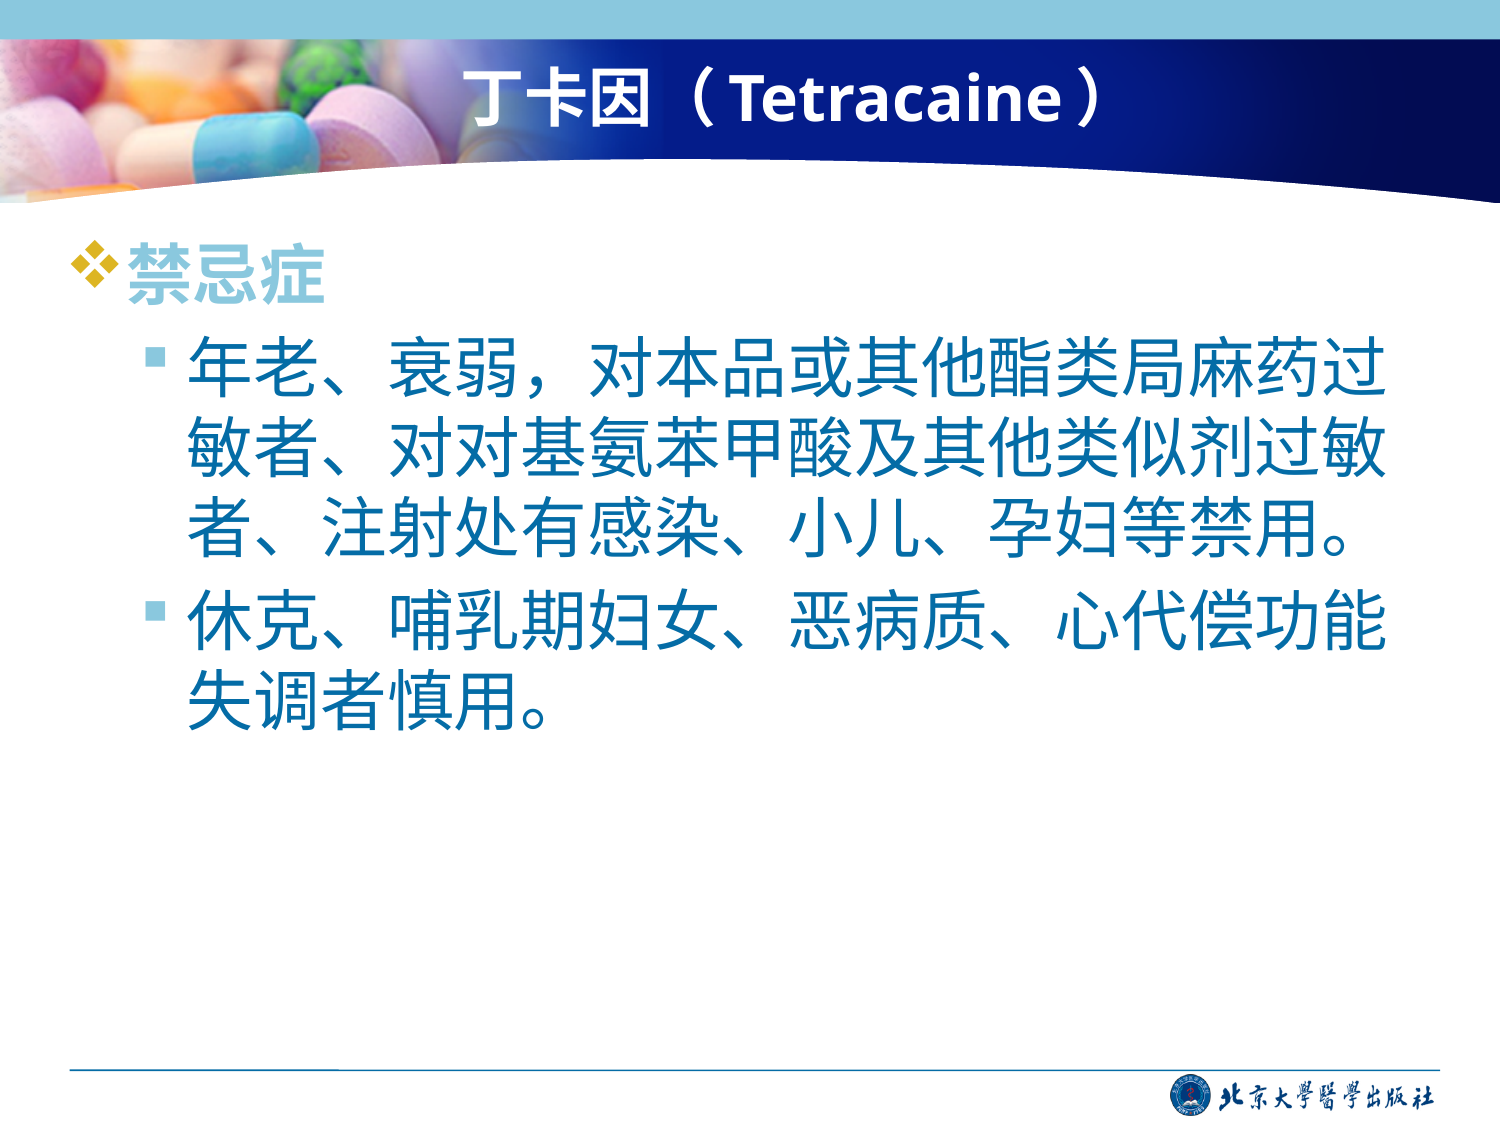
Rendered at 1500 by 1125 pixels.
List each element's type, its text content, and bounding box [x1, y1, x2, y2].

title 丁卡因（Tetracaine） [137, 49, 1463, 143]
picture [1170, 1074, 1436, 1118]
picture [0, 40, 1500, 203]
list 禁忌症 年老、衰弱，对本品或其他酯类局麻药过敏者、对对基氨苯甲酸及其他类似剂过敏者、注射处有感染、小儿、孕妇等禁用。 休克、哺乳期妇女、恶病质、心代偿功能失调者慎用。 [49, 224, 1463, 1026]
